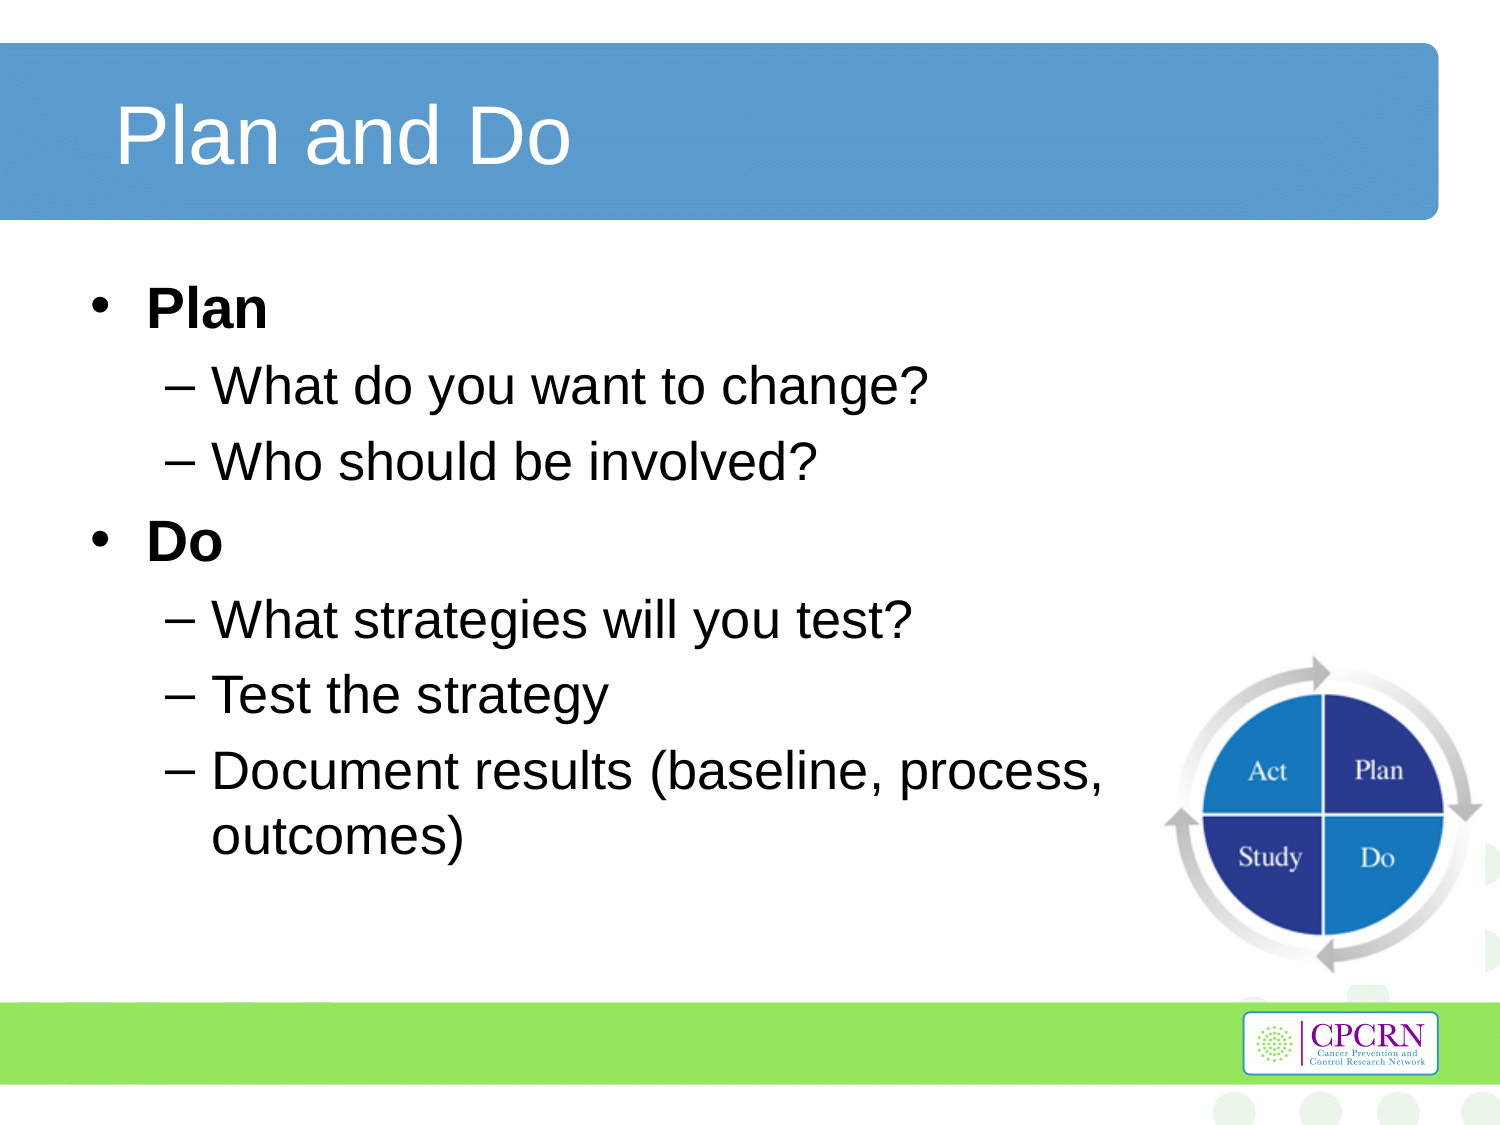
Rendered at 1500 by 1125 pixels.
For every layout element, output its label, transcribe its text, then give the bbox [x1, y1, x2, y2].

list Plan What do you want to change? Who should be involved? Do What strategies will you test? Test the strategy Document results (baseline, process, outcomes) [75, 262, 1425, 1005]
picture [0, 0, 1500, 1125]
title Plan and Do [99, 37, 1500, 225]
